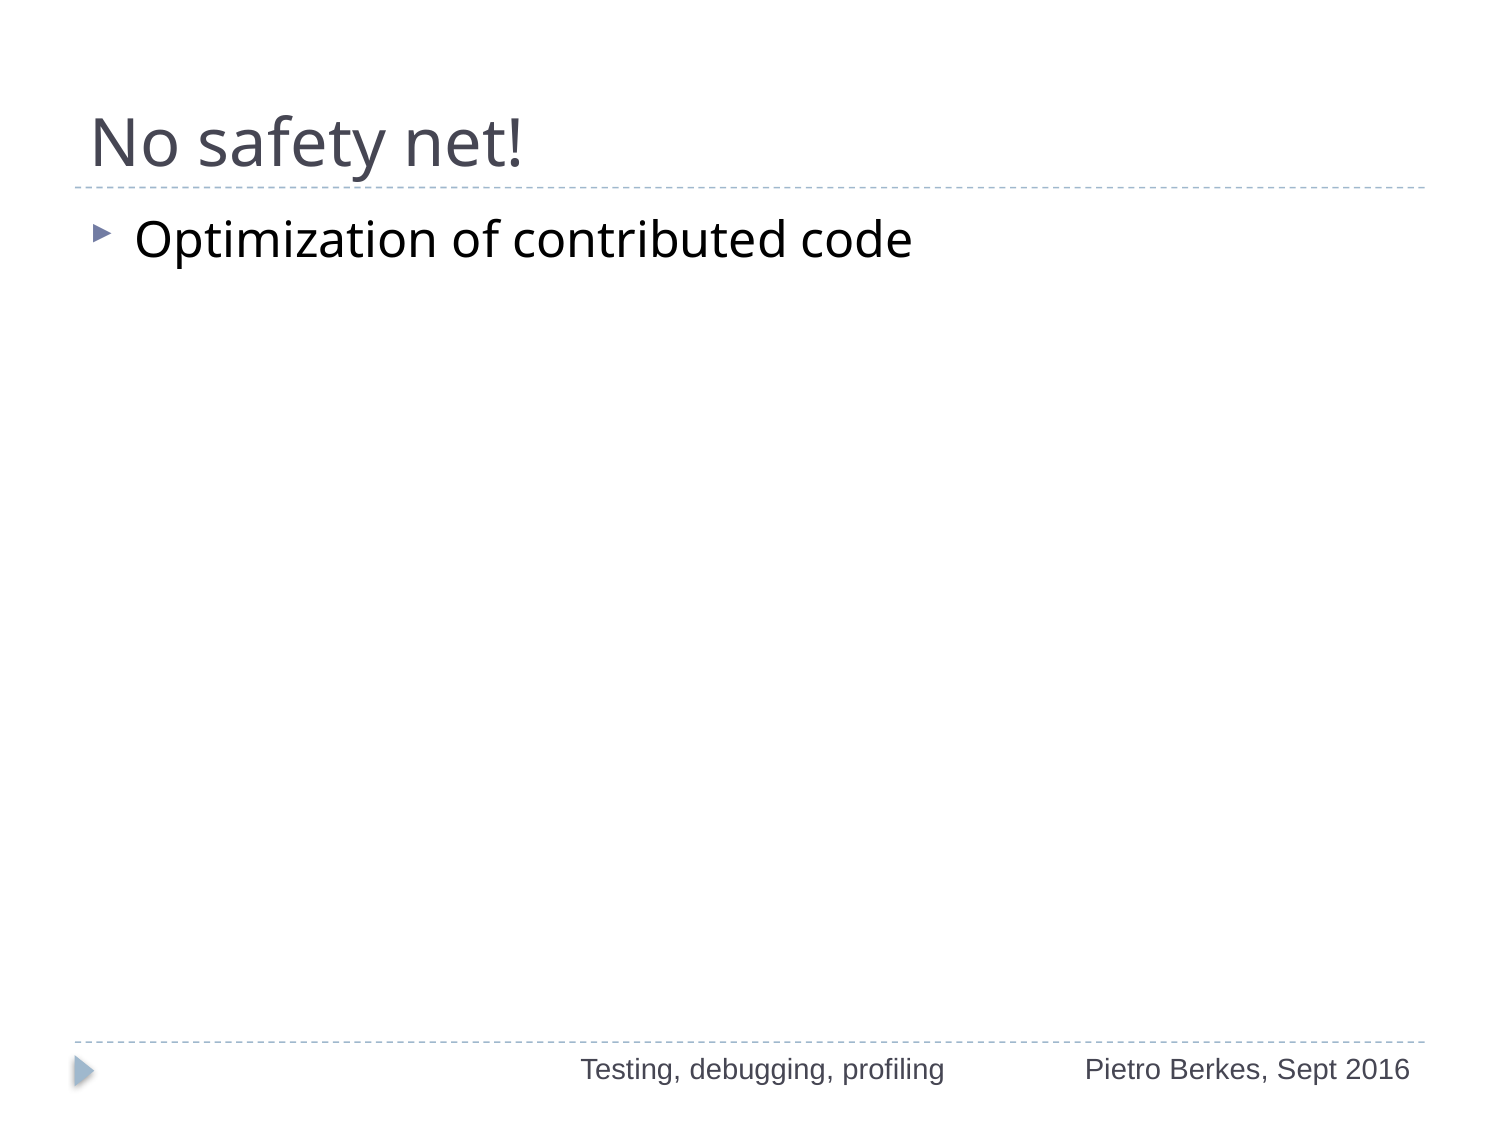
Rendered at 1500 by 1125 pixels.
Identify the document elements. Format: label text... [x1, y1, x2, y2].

list Optimization of contributed code [75, 200, 1425, 1010]
footer Testing, debugging, profiling [475, 1042, 1051, 1103]
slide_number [1051, 1042, 1426, 1103]
title No safety net! [75, 24, 1425, 188]
